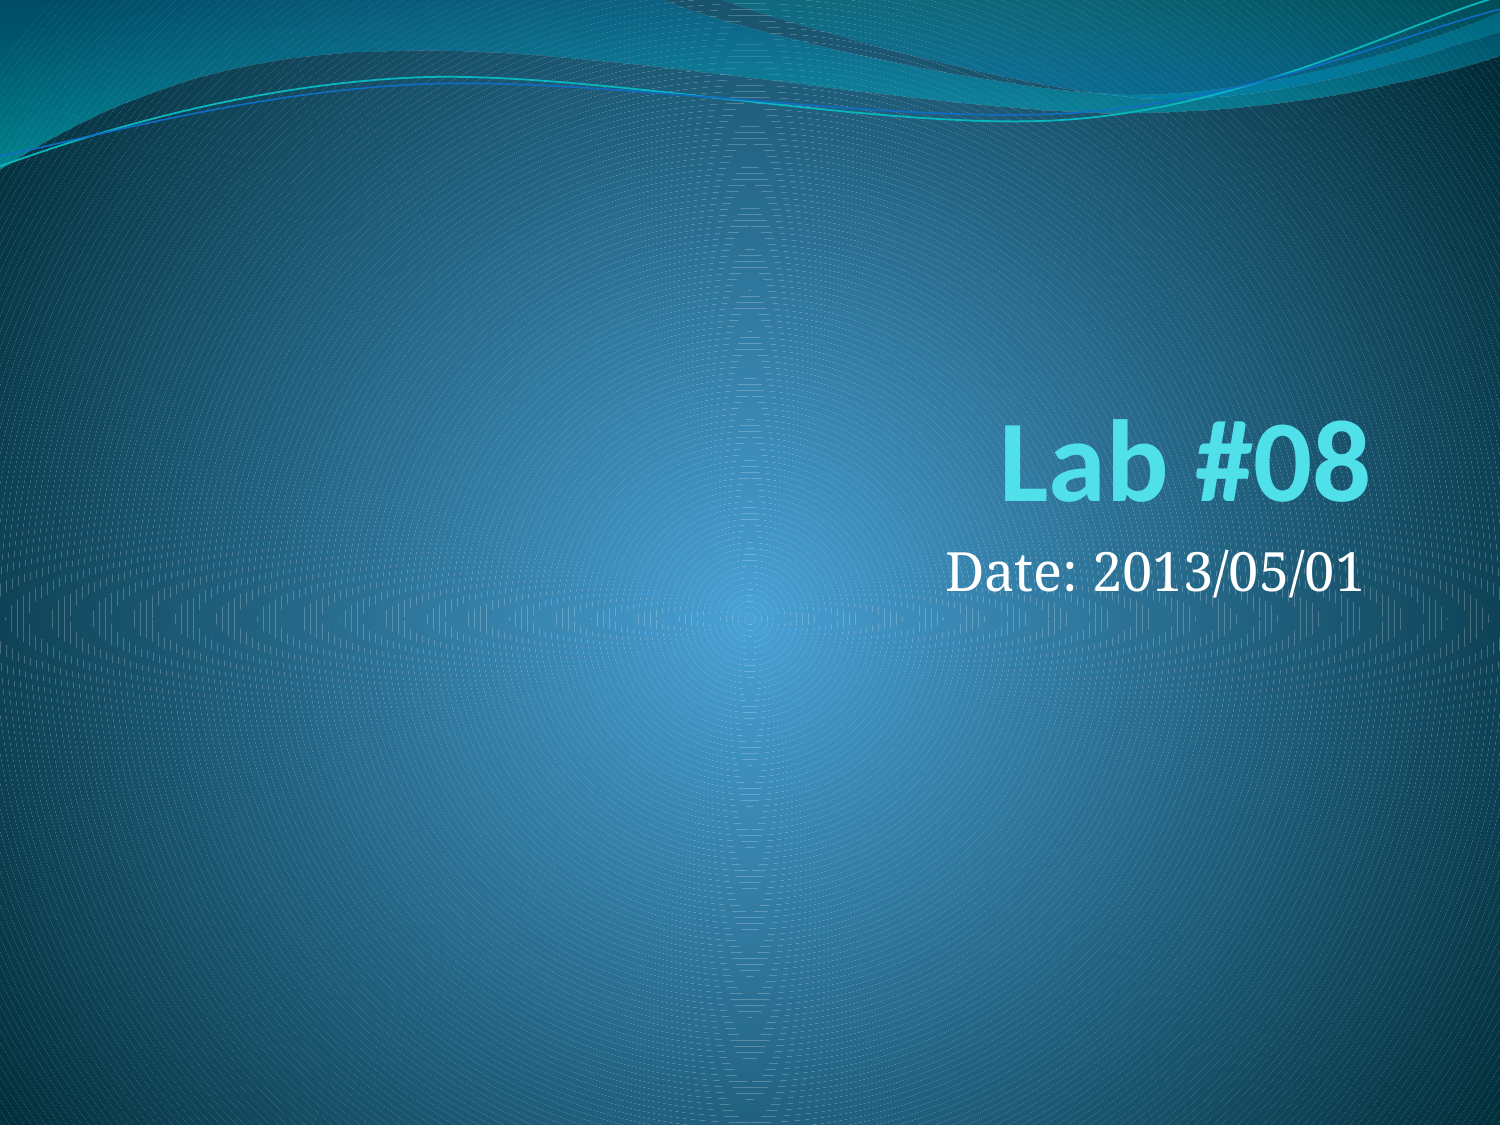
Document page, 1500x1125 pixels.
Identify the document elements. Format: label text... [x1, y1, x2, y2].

subtitle Date: 2013/05/01 [87, 529, 1376, 818]
title Lab #08 [87, 224, 1376, 525]
